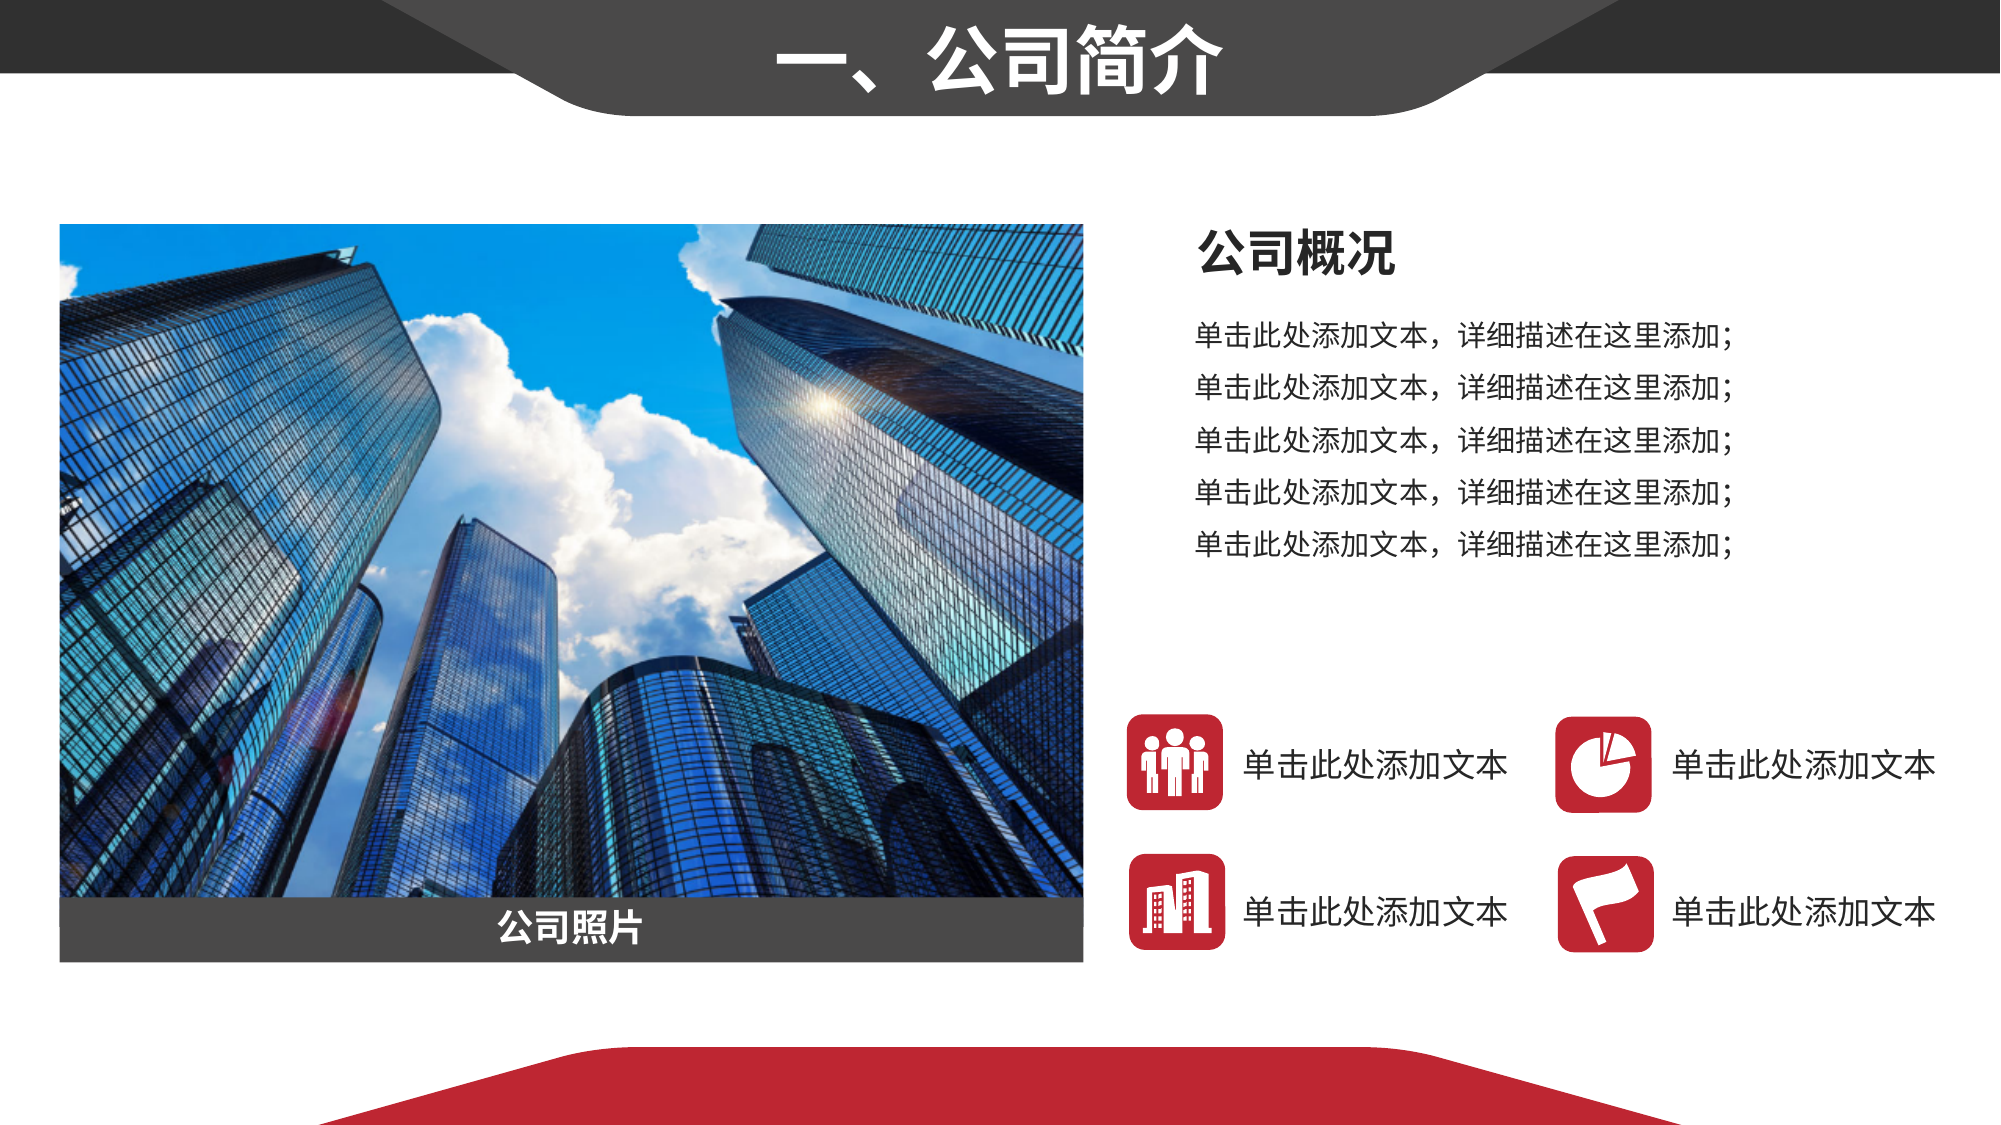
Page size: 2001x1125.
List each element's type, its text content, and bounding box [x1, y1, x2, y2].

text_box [1555, 716, 1652, 813]
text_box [1129, 853, 1226, 950]
text_box 单击此处添加文本 [1656, 864, 1960, 939]
text_box 一、公司简介 [760, 5, 1240, 111]
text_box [59, 224, 1084, 963]
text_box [1126, 714, 1223, 811]
text_box [1487, 0, 2000, 74]
text_box 公司概况 [1181, 214, 1631, 290]
text_box 单击此处添加文本，详细描述在这里添加； 单击此处添加文本，详细描述在这里添加； 单击此处添加文本，详细描述在这里添加； 单击此处添加文本，详细描述在这里添加； 单击此处添加文本，详细描述在这里添加； [1179, 292, 1783, 569]
text_box [318, 1047, 1682, 1125]
text_box [0, 0, 514, 74]
text_box [381, 0, 1619, 117]
text_box 单击此处添加文本 [1228, 716, 1531, 792]
text_box 单击此处添加文本 [1656, 716, 1960, 792]
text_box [1557, 856, 1654, 953]
text_box 单击此处添加文本 [1228, 864, 1531, 939]
